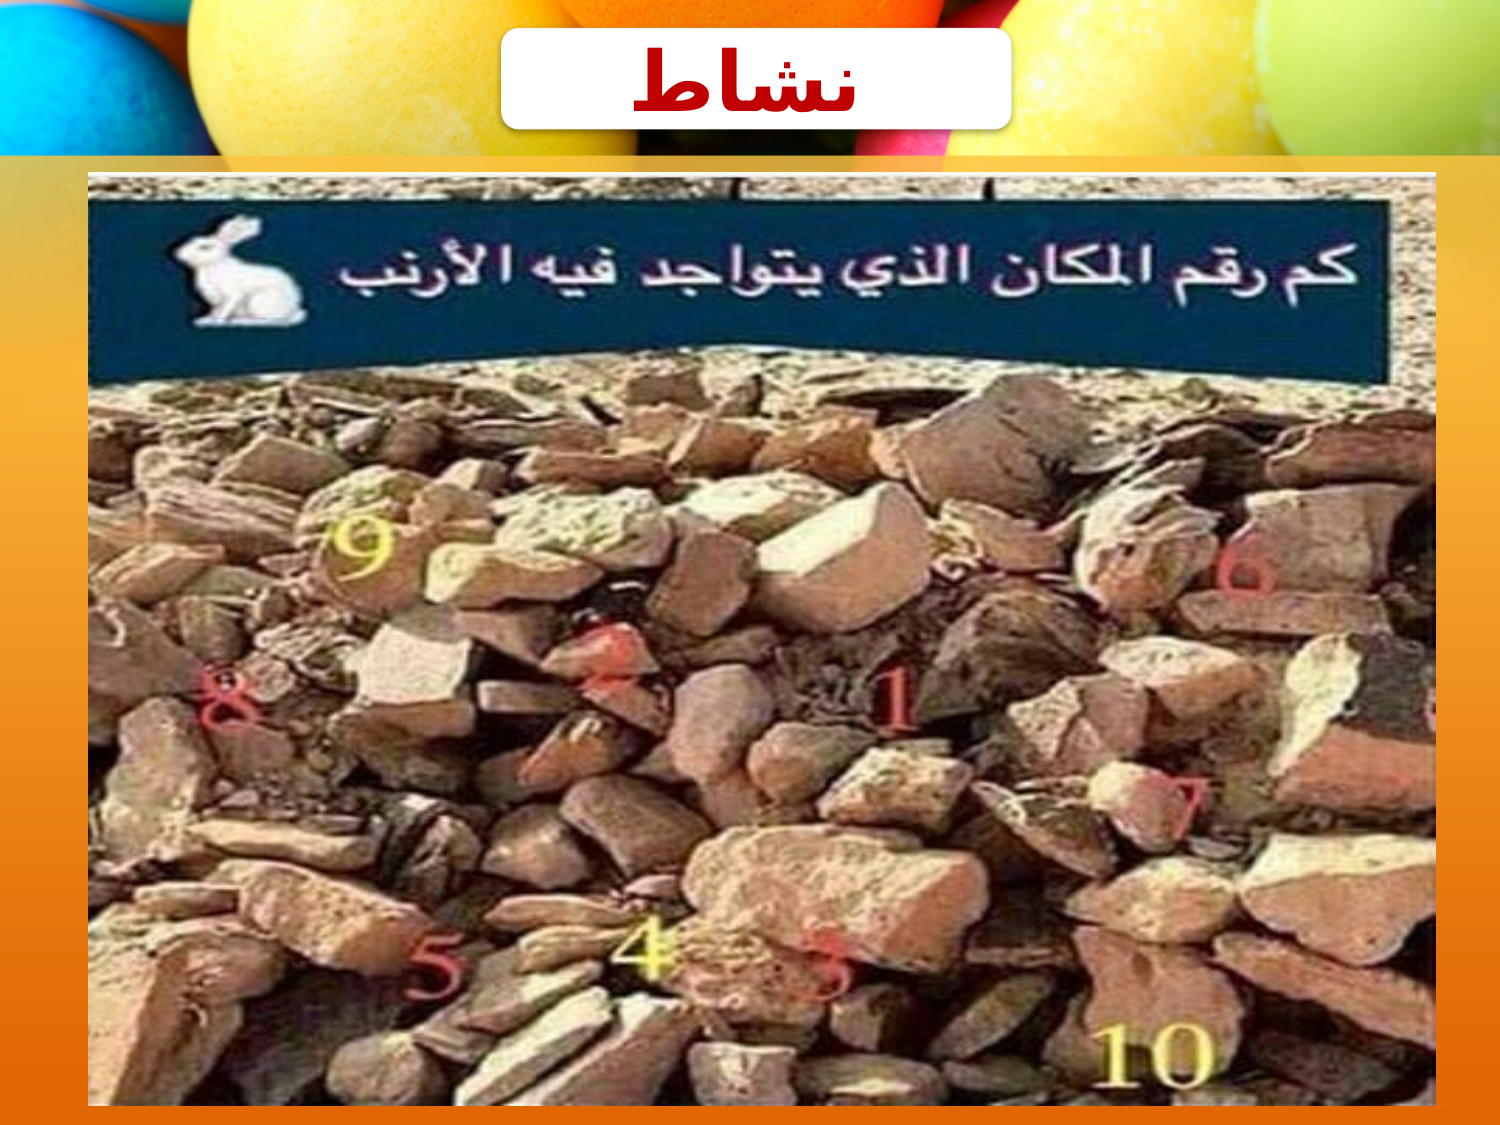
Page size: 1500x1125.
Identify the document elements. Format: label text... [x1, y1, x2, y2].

text_box نشاط [501, 27, 1012, 130]
picture [0, 0, 1500, 1125]
picture [131, 95, 137, 103]
